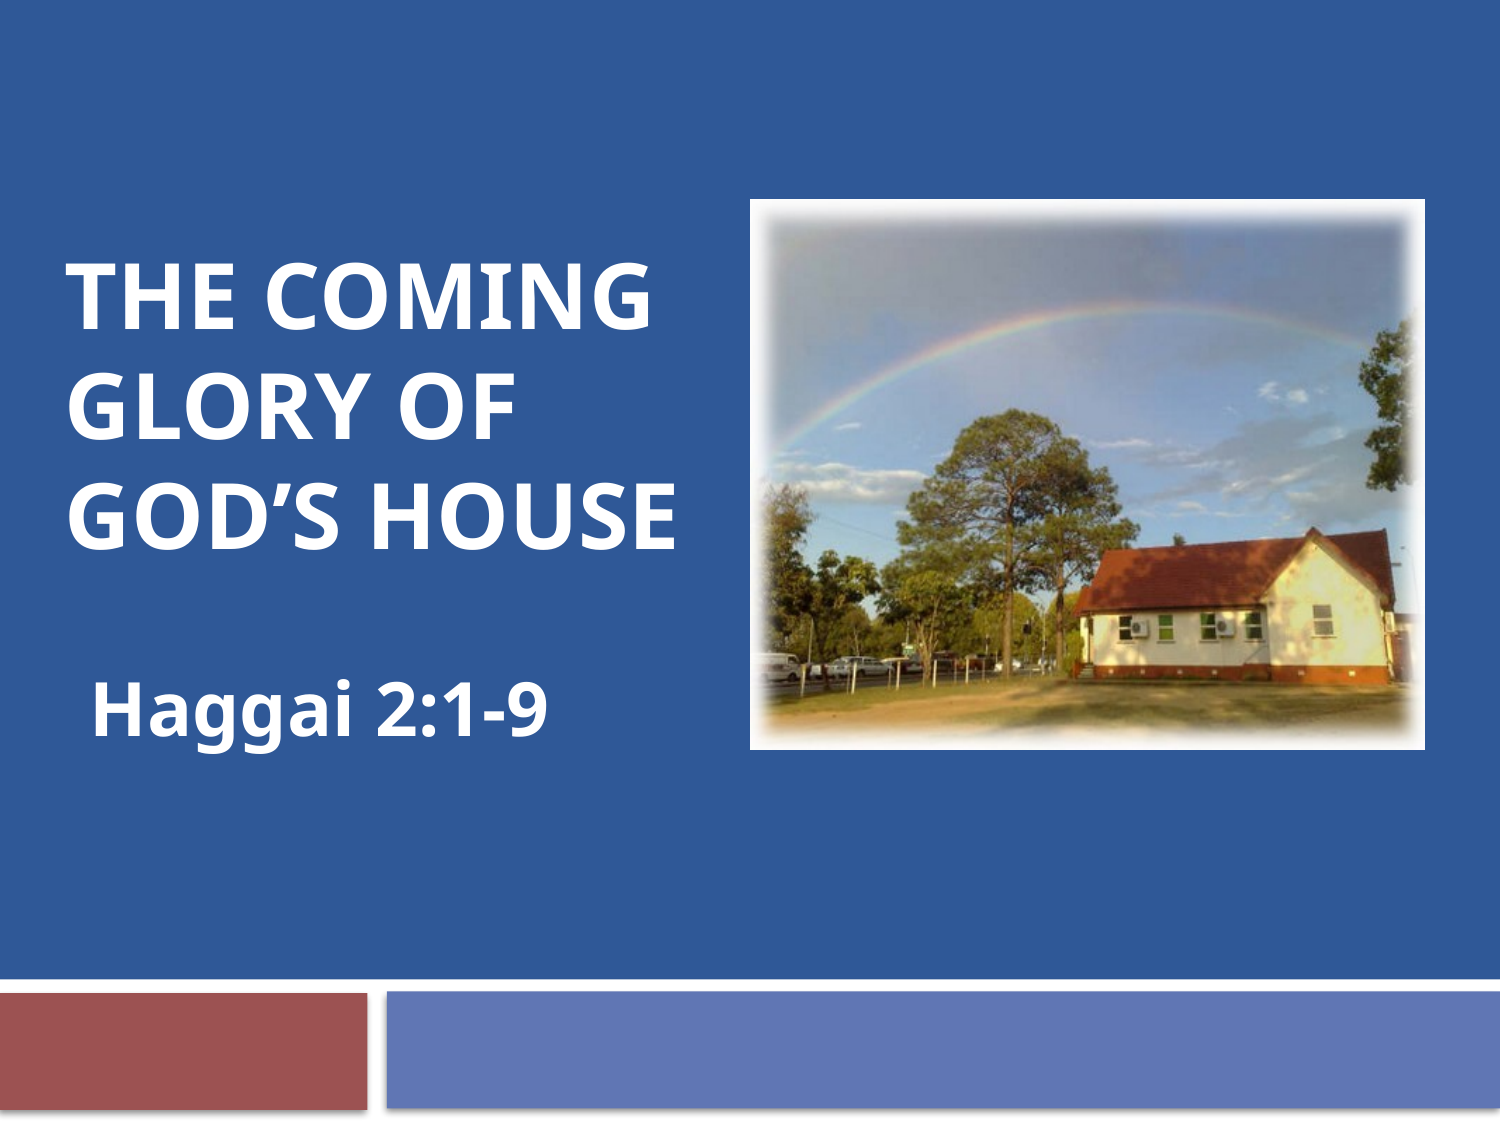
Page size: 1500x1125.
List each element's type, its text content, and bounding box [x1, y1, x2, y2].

picture [749, 199, 1426, 751]
title The Coming glory of God’s House [50, 125, 788, 575]
subtitle Haggai 2:1-9 [75, 624, 638, 788]
